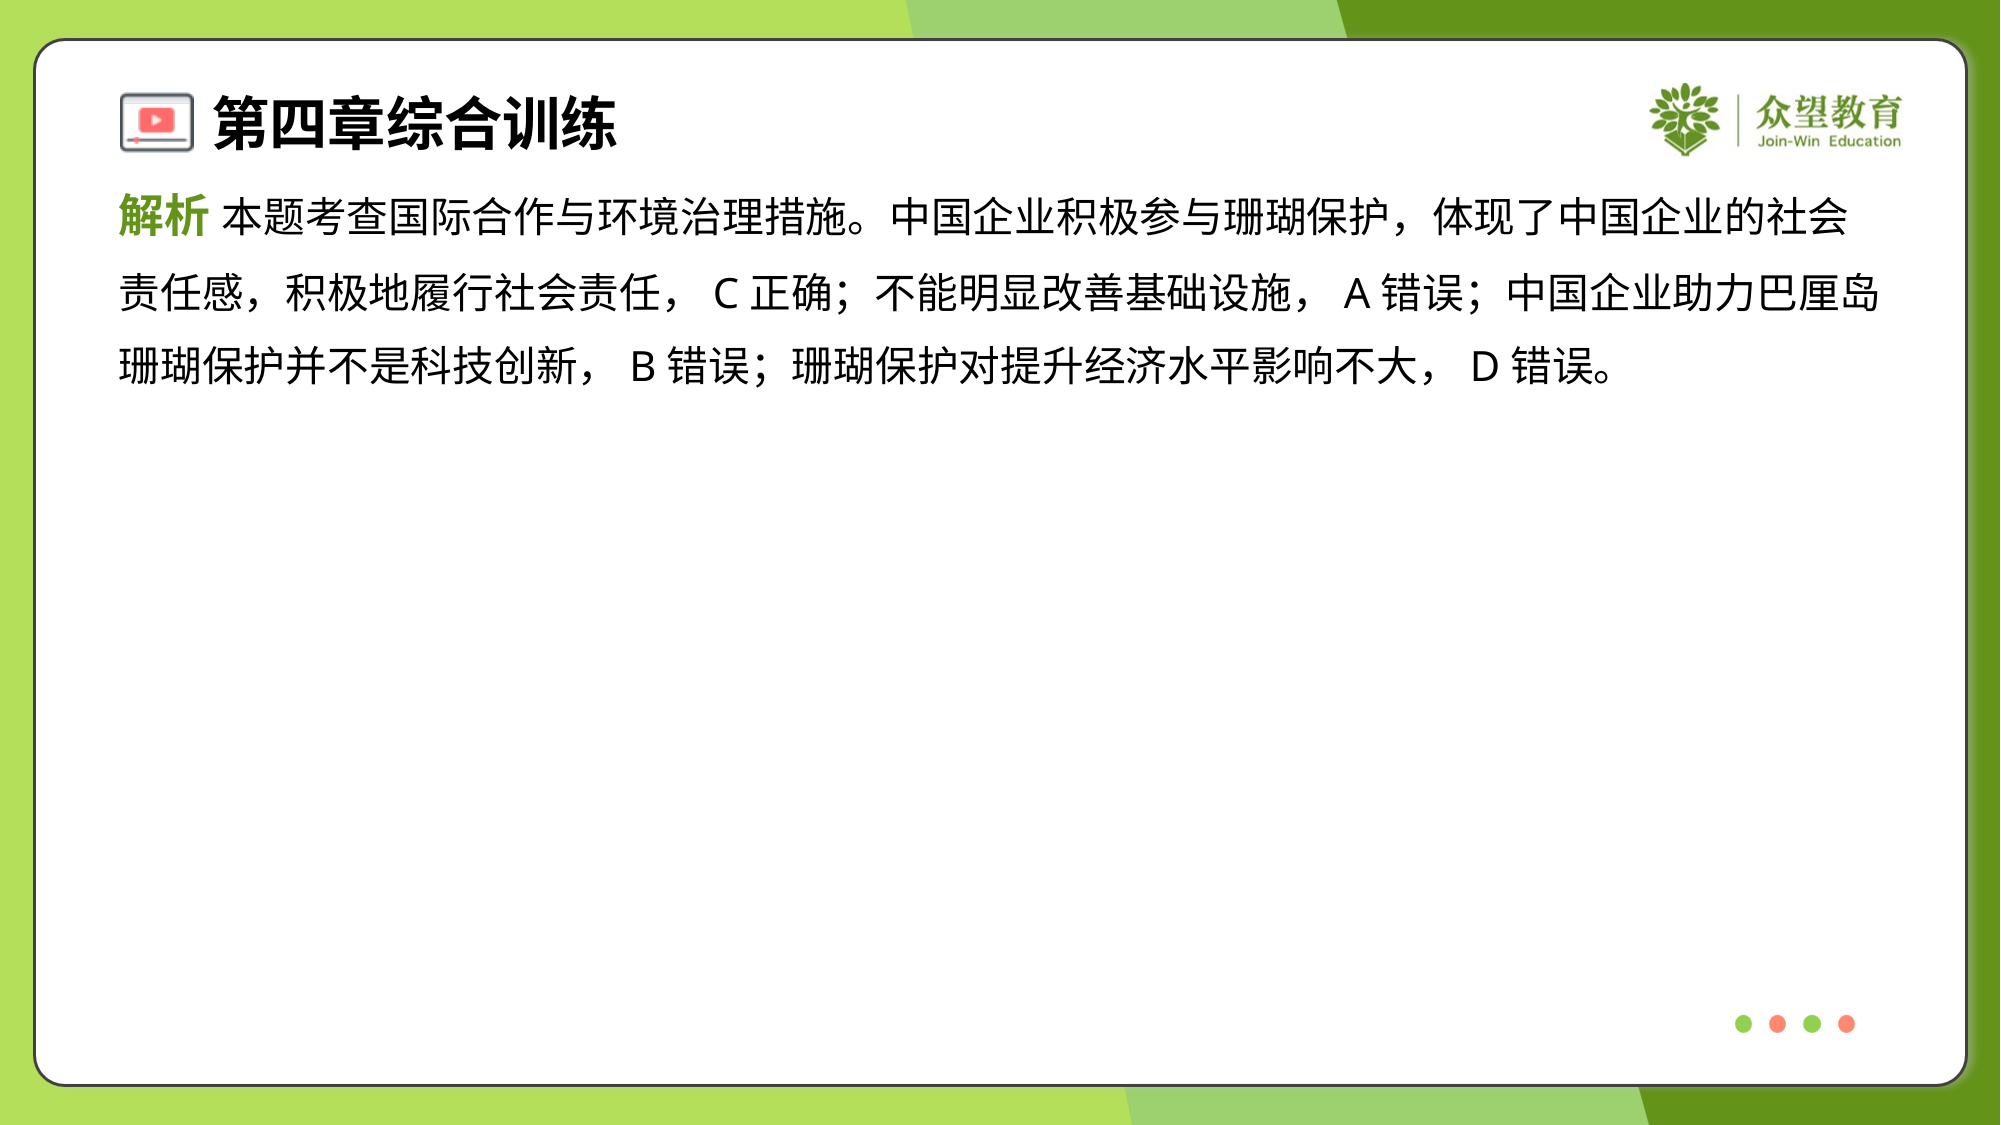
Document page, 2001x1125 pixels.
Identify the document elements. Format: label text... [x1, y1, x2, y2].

picture [0, 0, 2000, 1125]
text_box 解析 本题考查国际合作与环境治理措施。中国企业积极参与珊瑚保护，体现了中国企业的社会 责任感，积极地履行社会责任，C正确；不能明显改善基础设施，A错误；中国企业助力巴厘岛 珊瑚保护并不是科技创新，B错误；珊瑚保护对提升经济水平影响不大，D错误。 [118, 164, 1883, 383]
